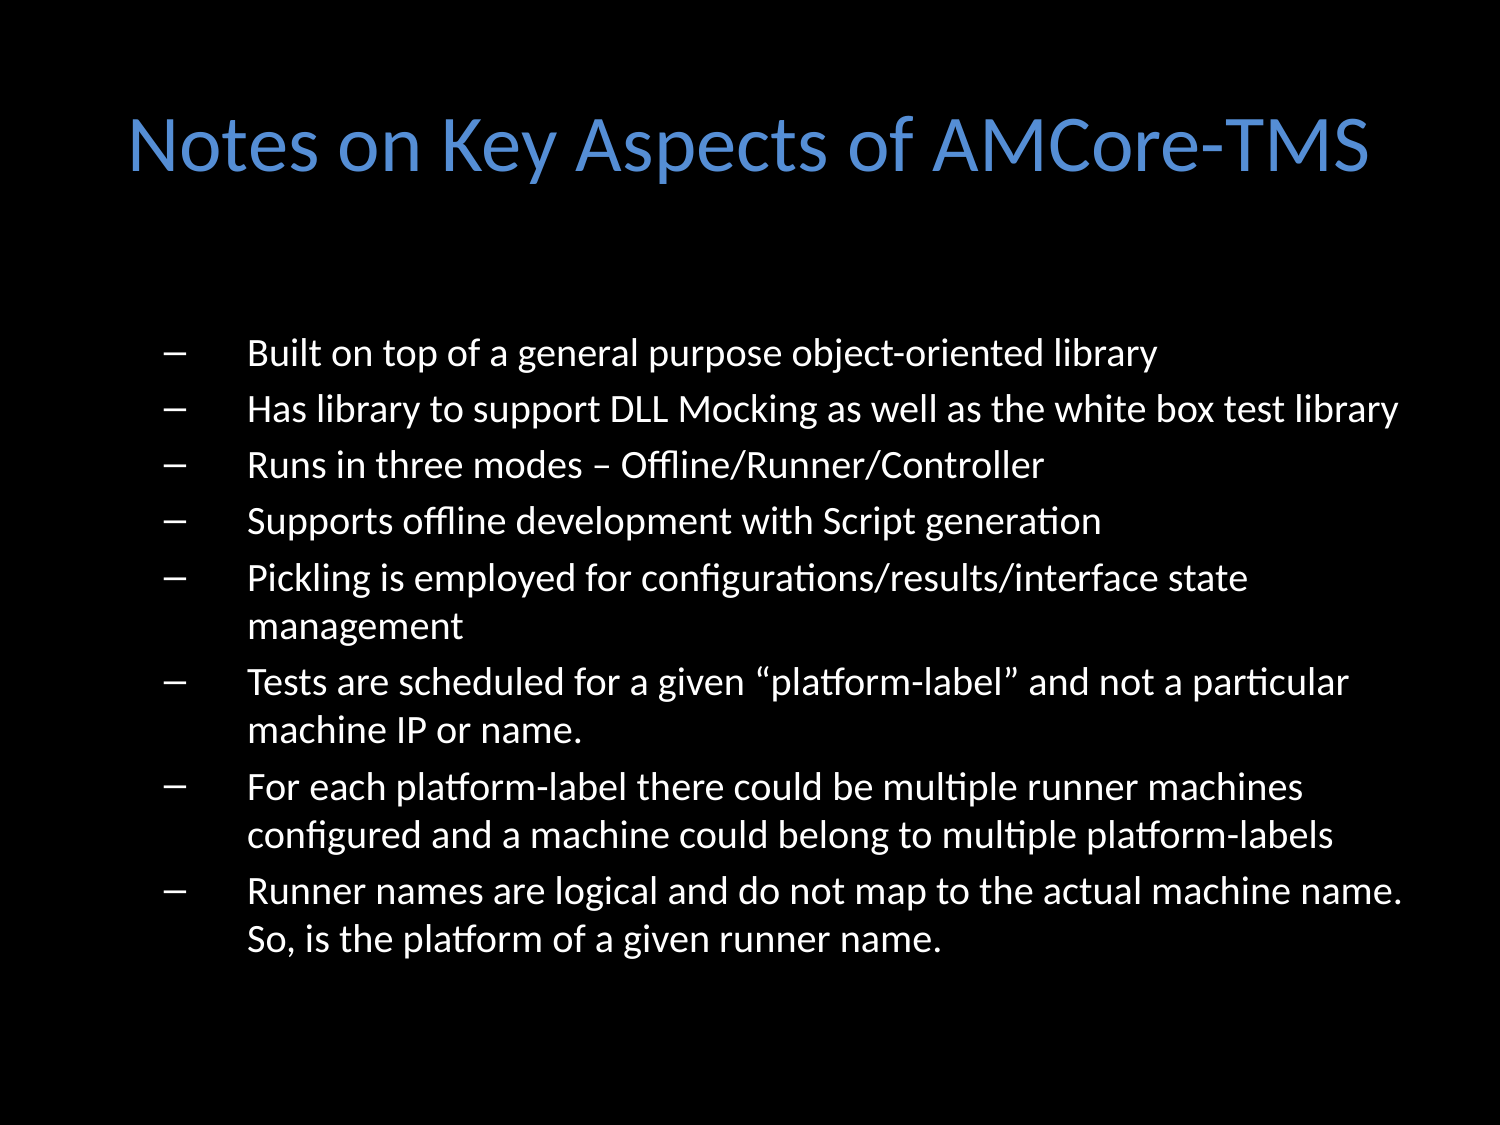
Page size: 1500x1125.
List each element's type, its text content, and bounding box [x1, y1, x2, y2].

list Built on top of a general purpose object-oriented library Has library to support DLL Mocking as well as the white box test library Runs in three modes – Offline/Runner/Controller Supports offline development with Script generation Pickling is employed for configurations/results/interface state management Tests are scheduled for a given “platform-label” and not a particular machine IP or name. For each platform-label there could be multiple runner machines configured and a machine could belong to multiple platform-labels Runner names are logical and do not map to the actual machine name. So, is the platform of a given runner name. [75, 262, 1425, 1005]
title Notes on Key Aspects of AMCore-TMS [75, 45, 1425, 233]
